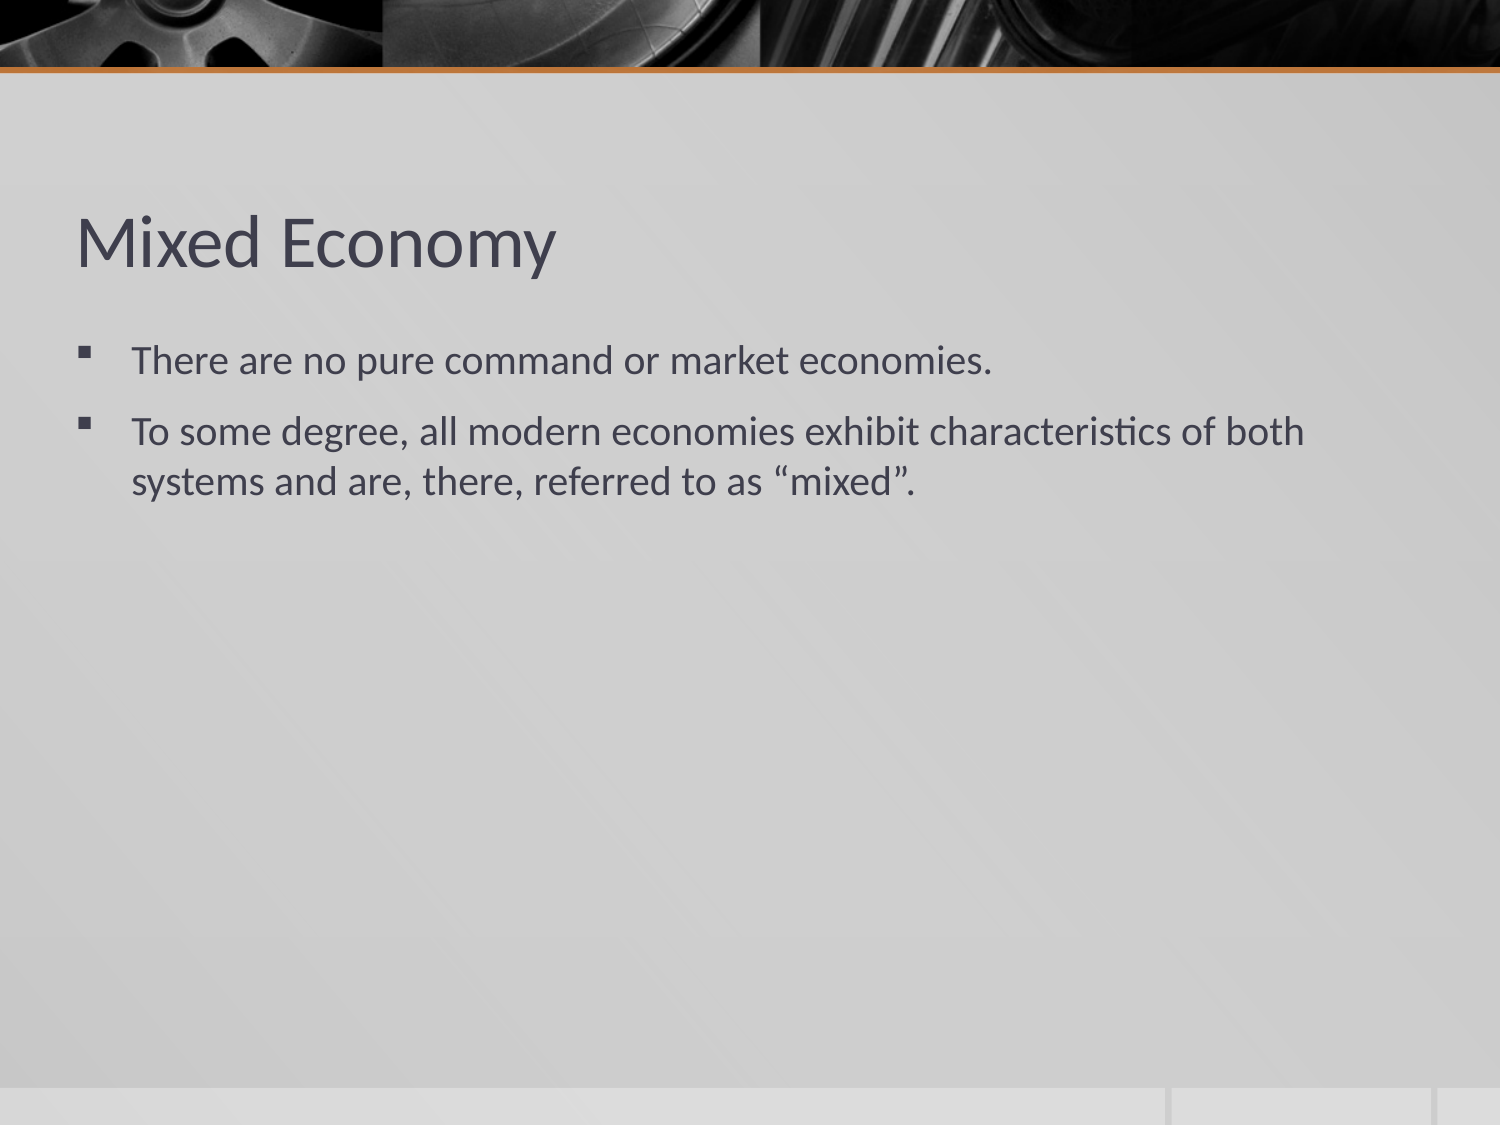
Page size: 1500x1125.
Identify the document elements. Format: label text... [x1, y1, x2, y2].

picture [0, 0, 1500, 67]
list There are no pure command or market economies. To some degree, all modern economies exhibit characteristics of both systems and are, there, referred to as “mixed”. [75, 324, 1425, 1005]
title Mixed Economy [75, 162, 1425, 313]
